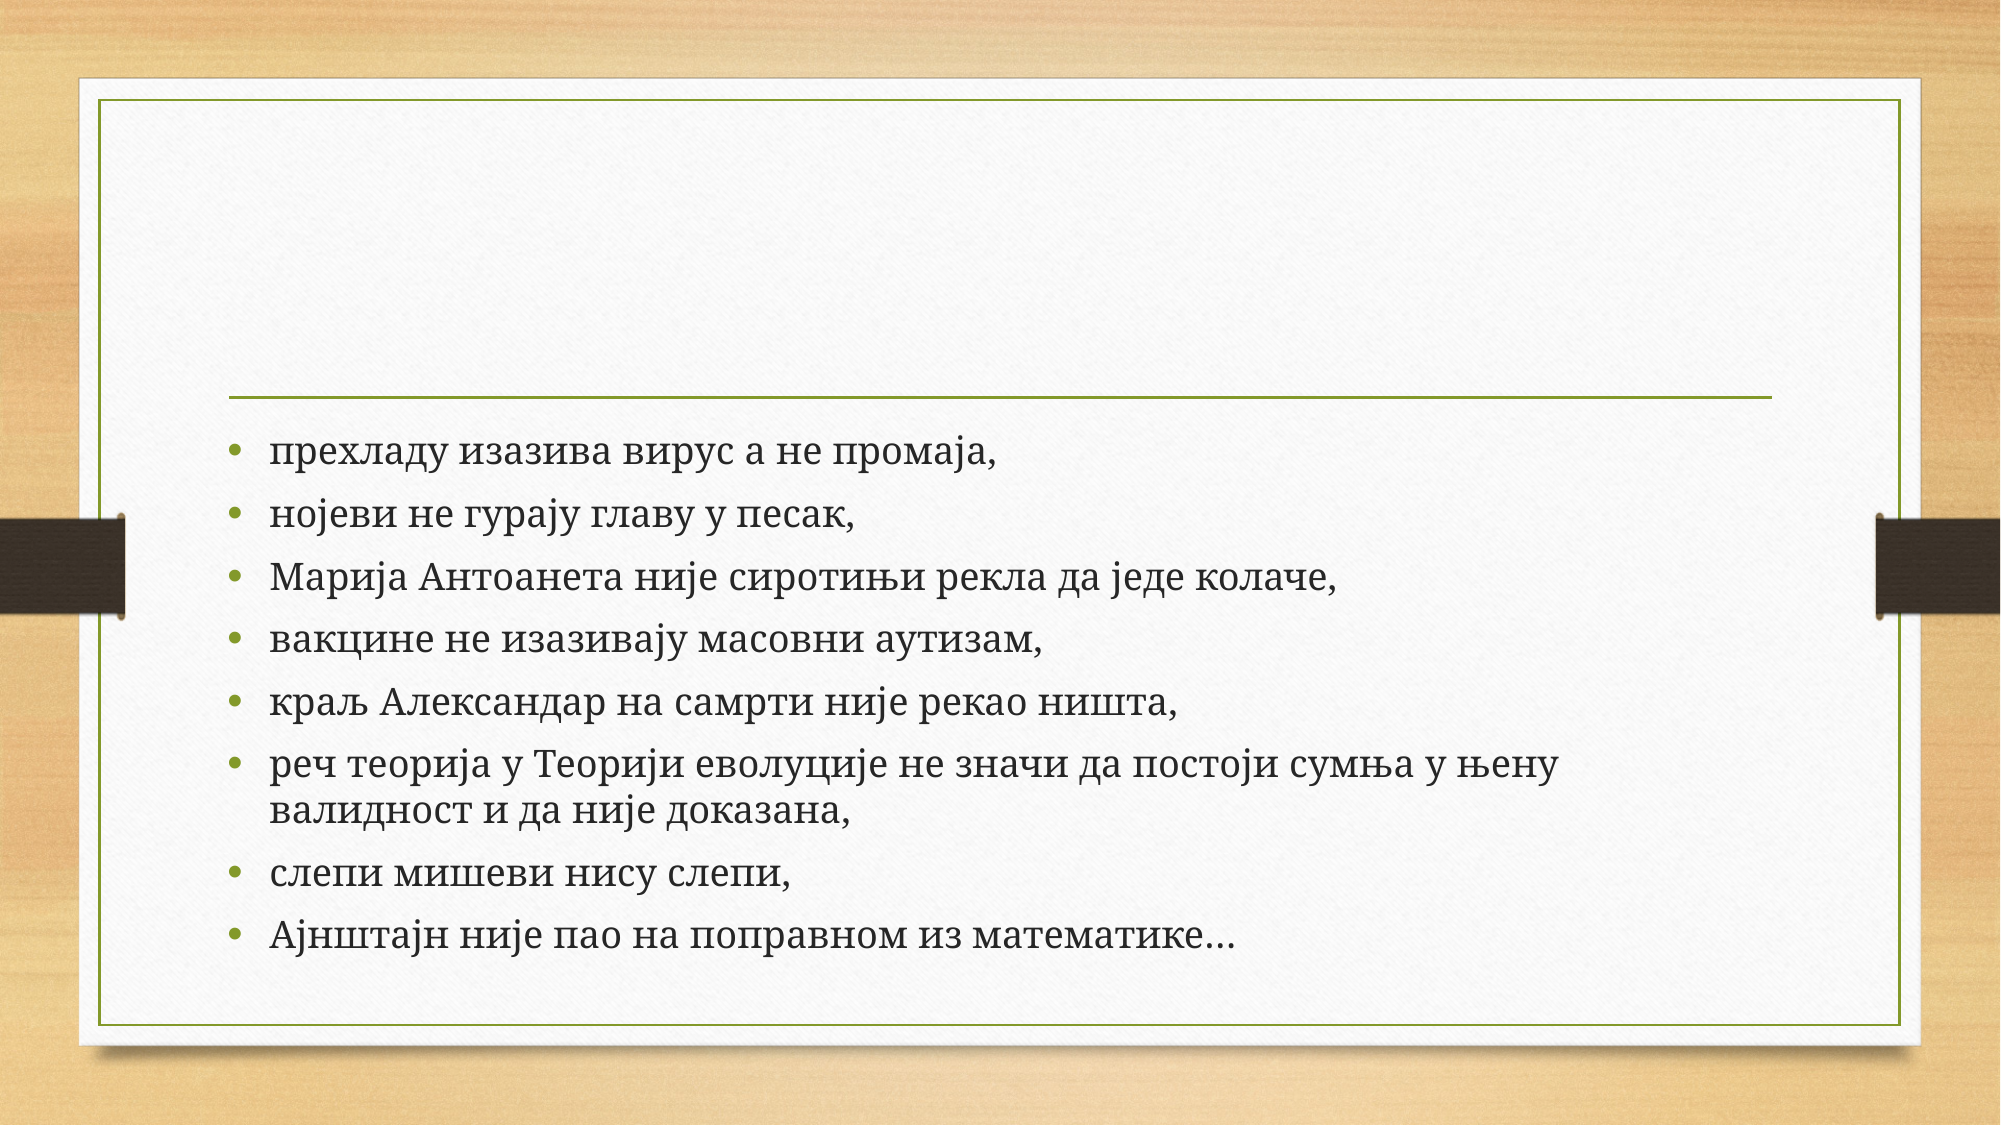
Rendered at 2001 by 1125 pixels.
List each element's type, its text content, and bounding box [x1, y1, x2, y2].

list прехладу изазива вирус а не промаја, нојеви не гурају главу у песак, Марија Антоанета није сиротињи рекла да једе колаче, вакцине не изазивају масовни аутизам, краљ Александар на самрти није рекао ништа, реч теорија у Теорији еволуције не значи да постоји сумња у њену валидност и да није доказана, слепи мишеви нису слепи, Ајнштајн није пао на поправном из математике… [212, 419, 1788, 964]
picture [0, 0, 2001, 1125]
